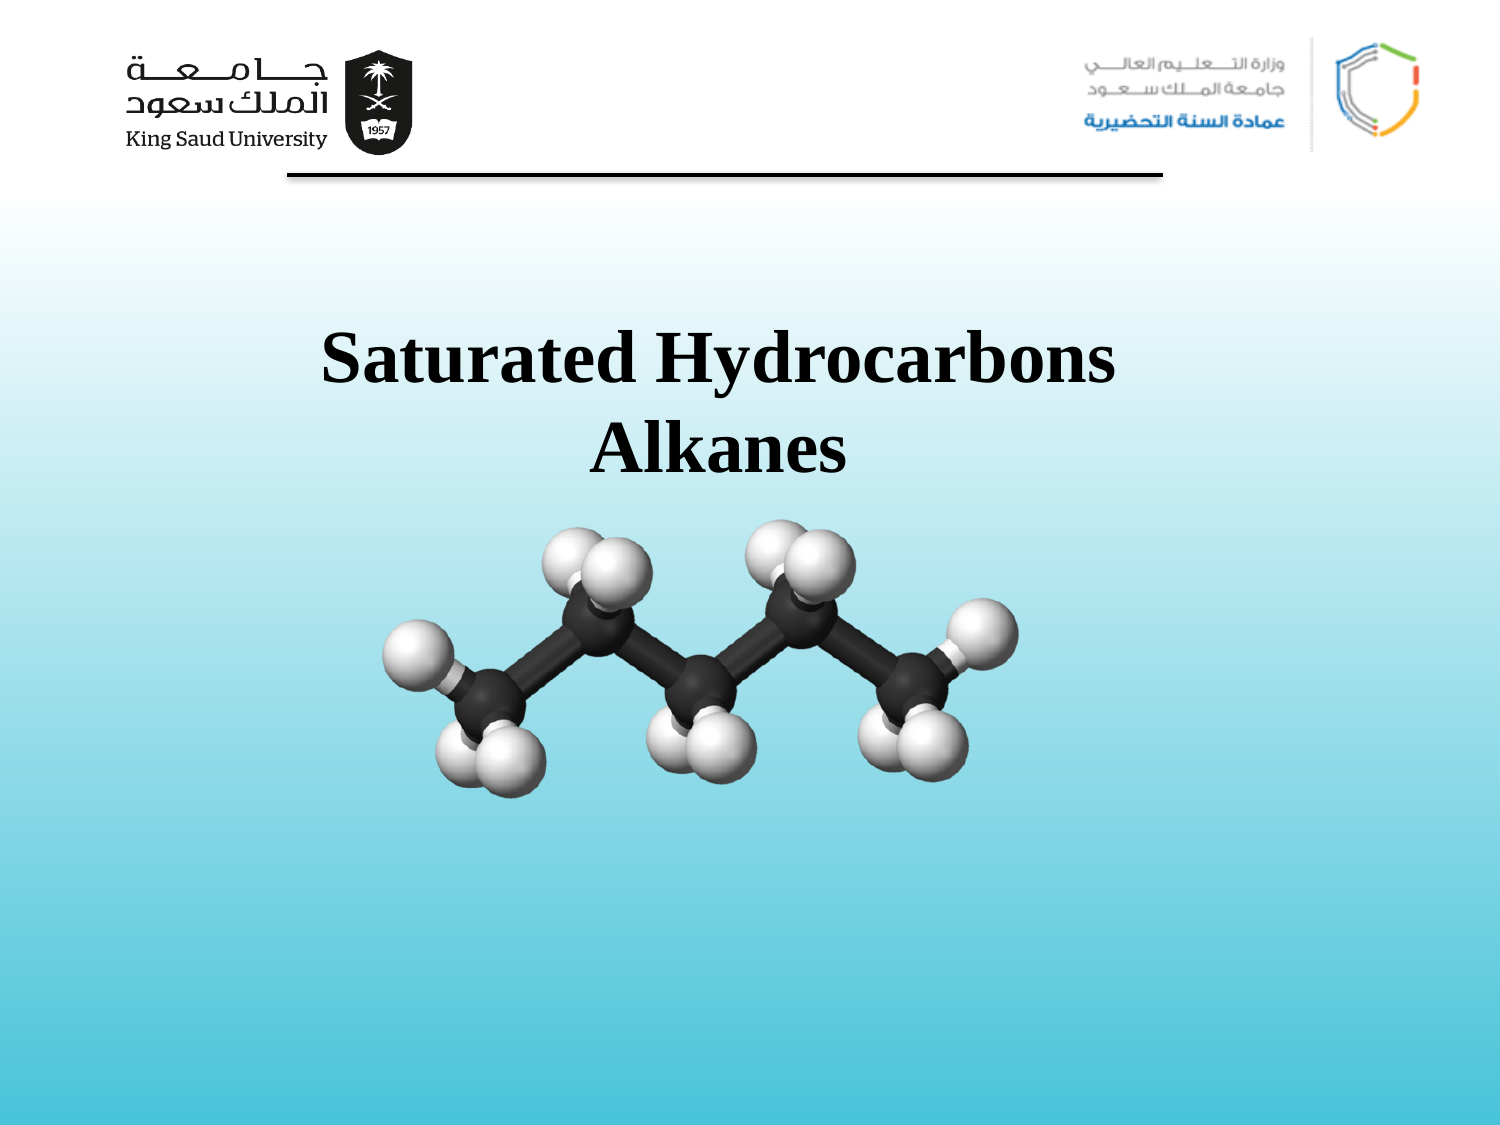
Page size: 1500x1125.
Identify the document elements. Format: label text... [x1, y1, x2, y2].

picture [124, 48, 413, 157]
text_box Saturated Hydrocarbons Alkanes [174, 299, 1263, 650]
picture [1024, 37, 1422, 152]
picture [349, 487, 1051, 830]
